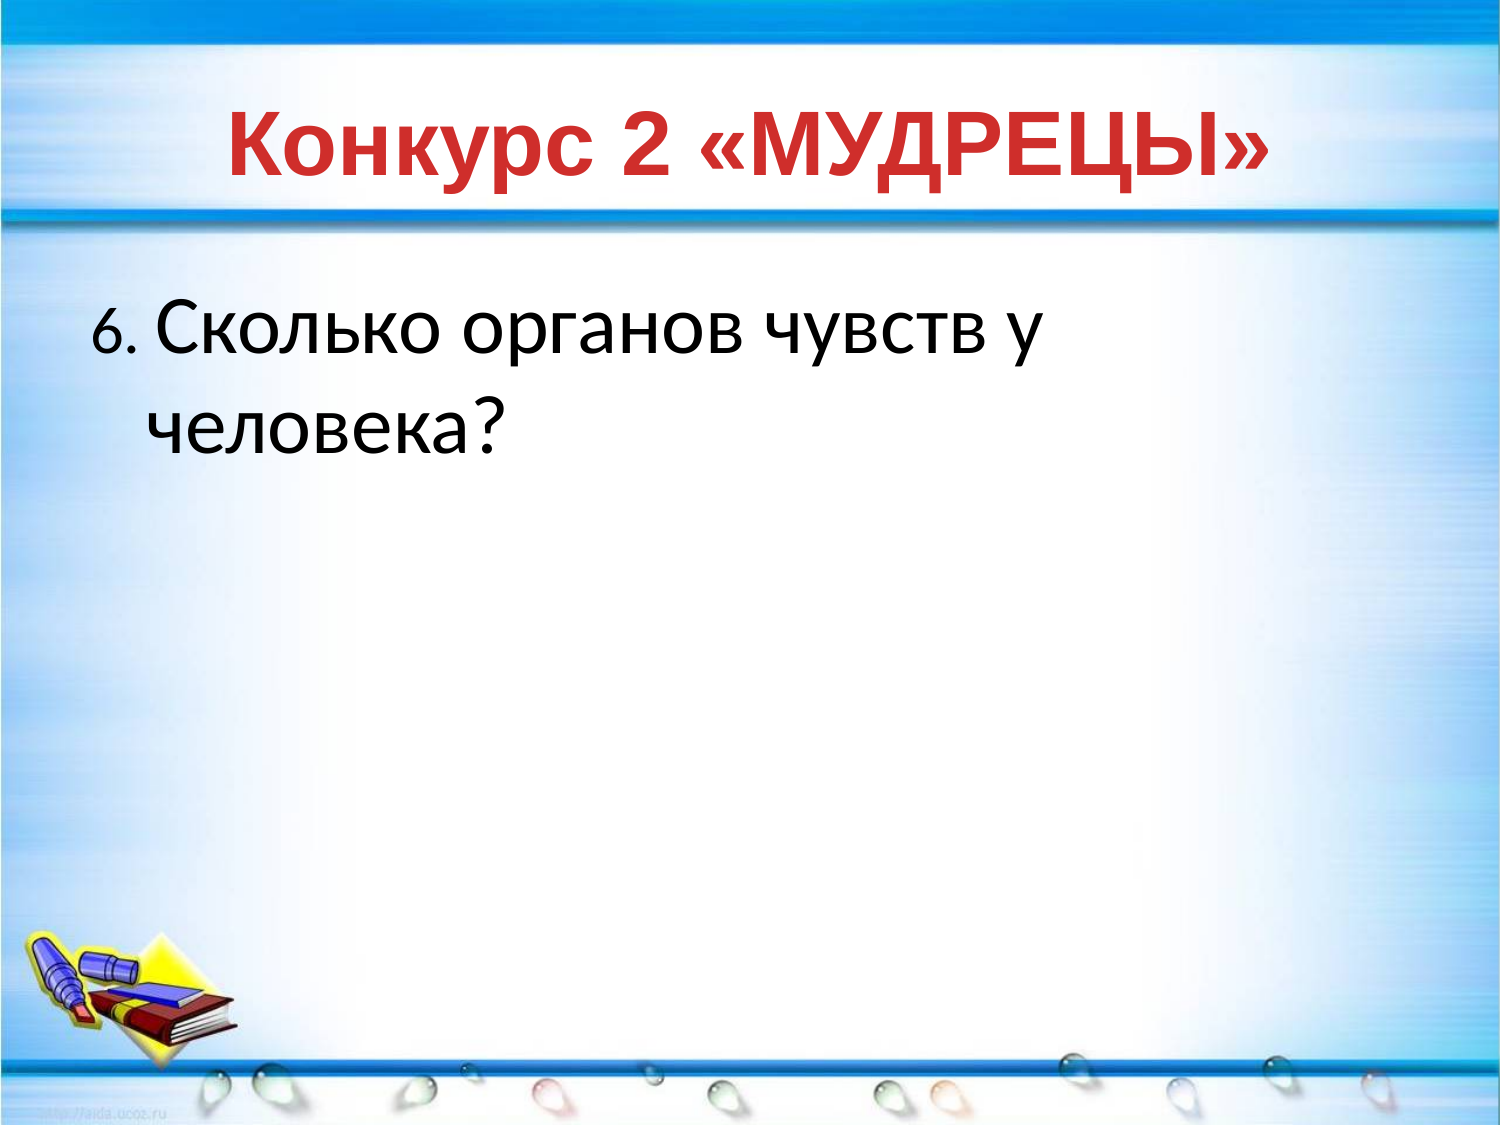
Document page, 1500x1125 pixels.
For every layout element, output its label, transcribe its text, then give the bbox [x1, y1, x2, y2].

title Конкурс 2 «МУДРЕЦЫ» [75, 45, 1425, 233]
picture [0, 0, 1500, 1125]
list 6. Сколько органов чувств у человека? [75, 262, 1425, 1005]
